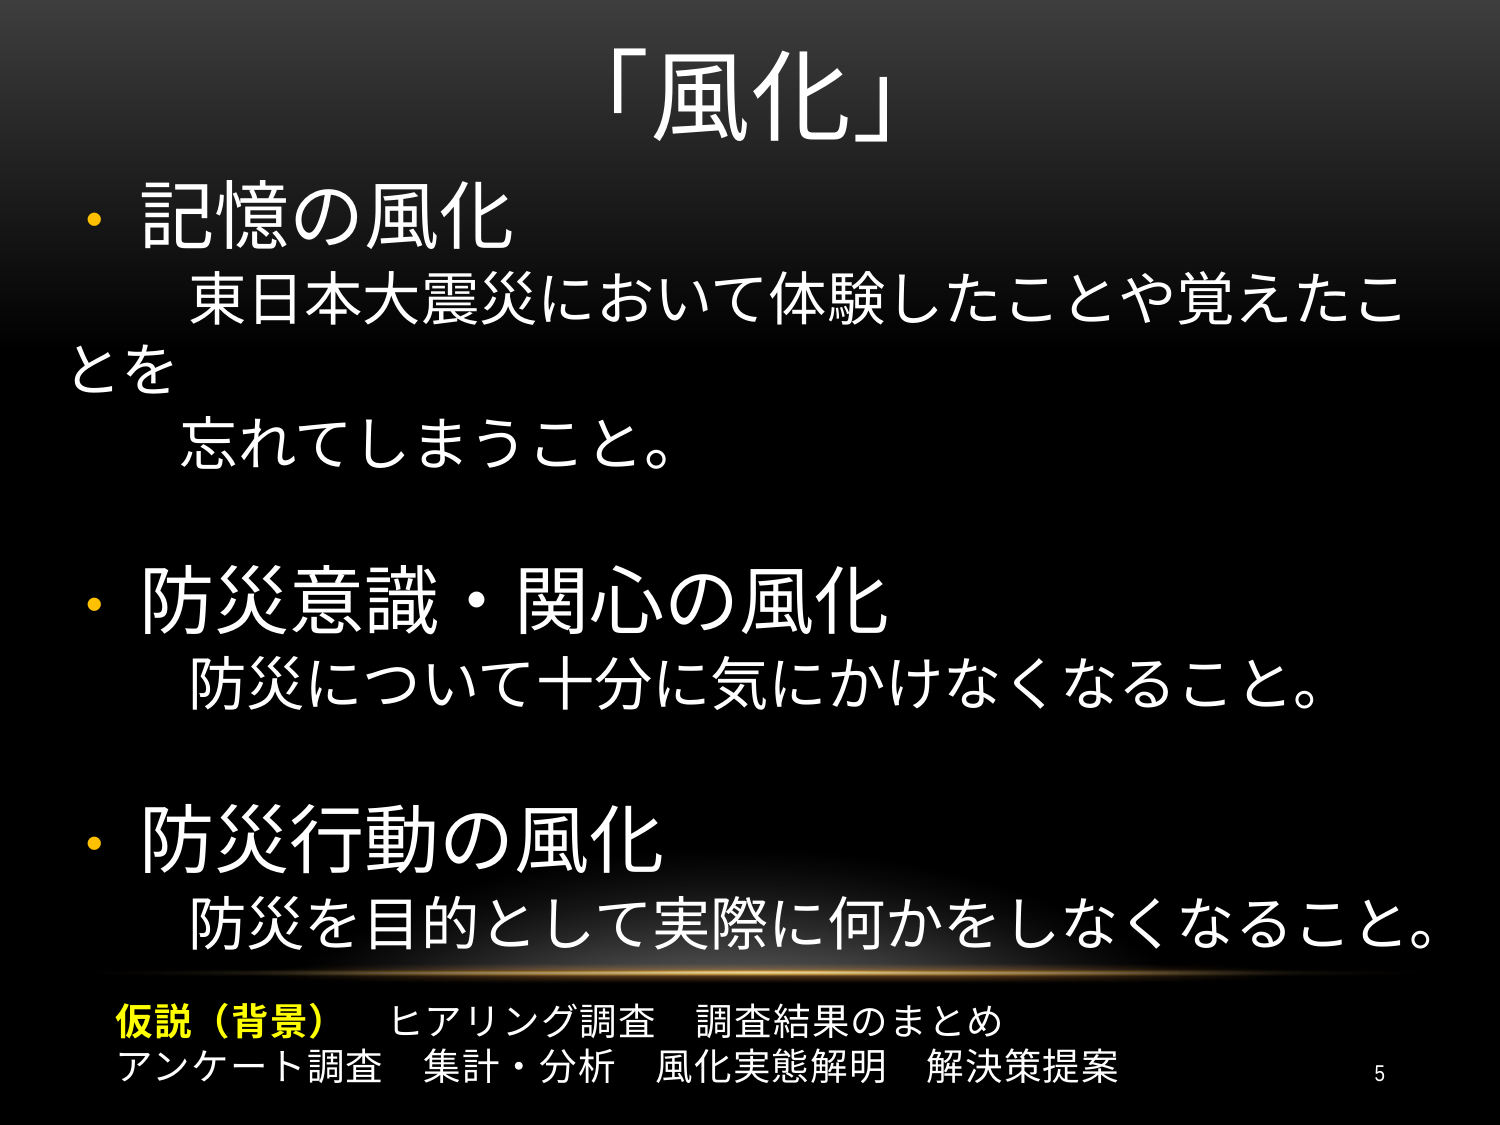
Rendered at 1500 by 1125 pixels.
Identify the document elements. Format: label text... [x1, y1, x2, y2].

title 「風化」 [331, 41, 1171, 161]
footer 仮説（背景） ヒアリング調査 調査結果のまとめ アンケート調査 集計・分析 風化実態解明 解決策提案 [100, 975, 1459, 1111]
text_box ・ 記憶の風化 東日本大震災において体験したことや覚えたことを 忘れてしまうこと。 ・ 防災意識・関心の風化 防災について十分に気にかけなくなること。 ・ 防災行動の風化 防災を目的として実際に何かをしなくなること。 [48, 160, 1455, 966]
picture [0, 0, 1500, 1125]
